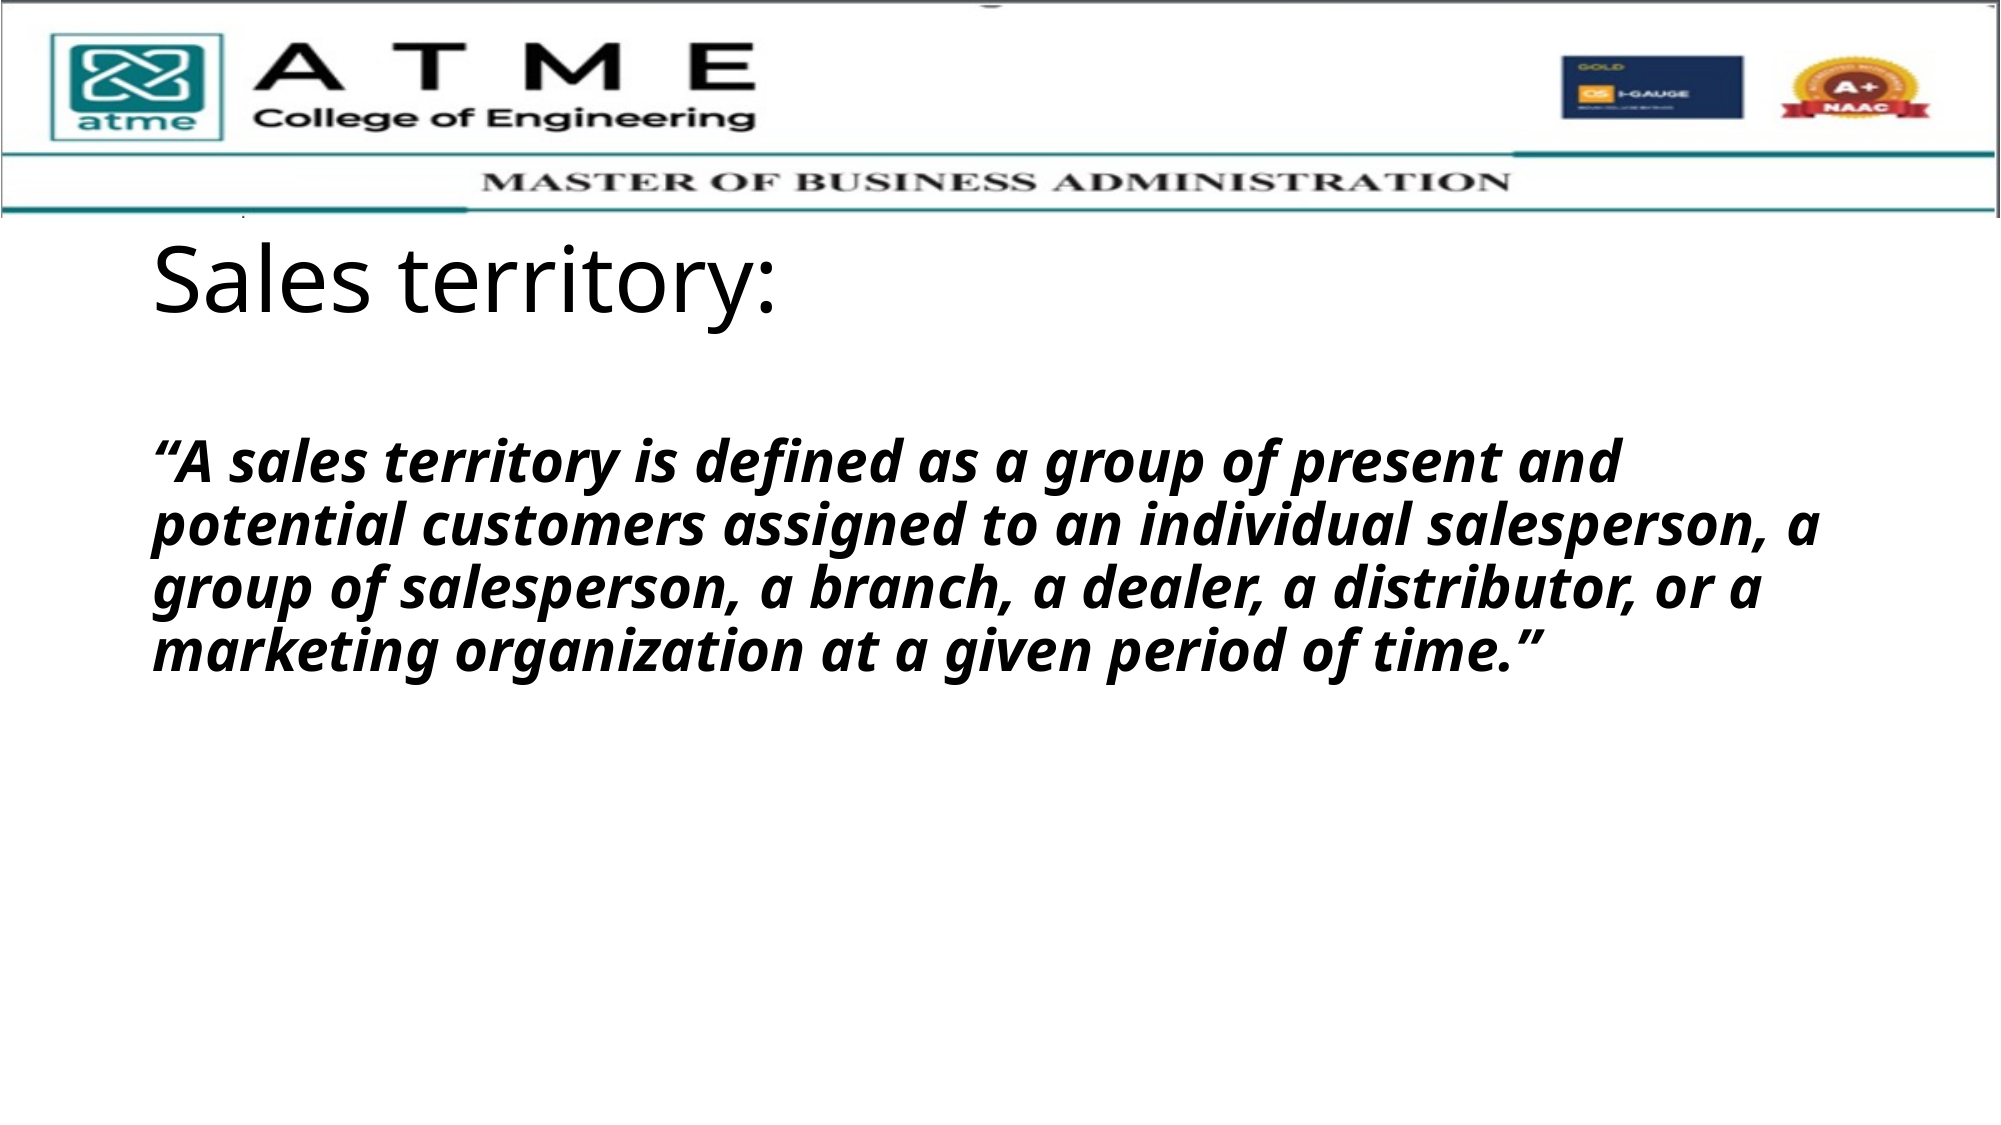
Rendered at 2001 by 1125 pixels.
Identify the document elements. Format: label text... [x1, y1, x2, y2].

title Sales territory: [137, 213, 1863, 334]
list “A sales territory is defined as a group of present and potential customers assigned to an individual salesperson, a group of salesperson, a branch, a dealer, a distributor, or a marketing organization at a given period of time.” [137, 334, 1863, 835]
picture [1, 0, 2000, 218]
